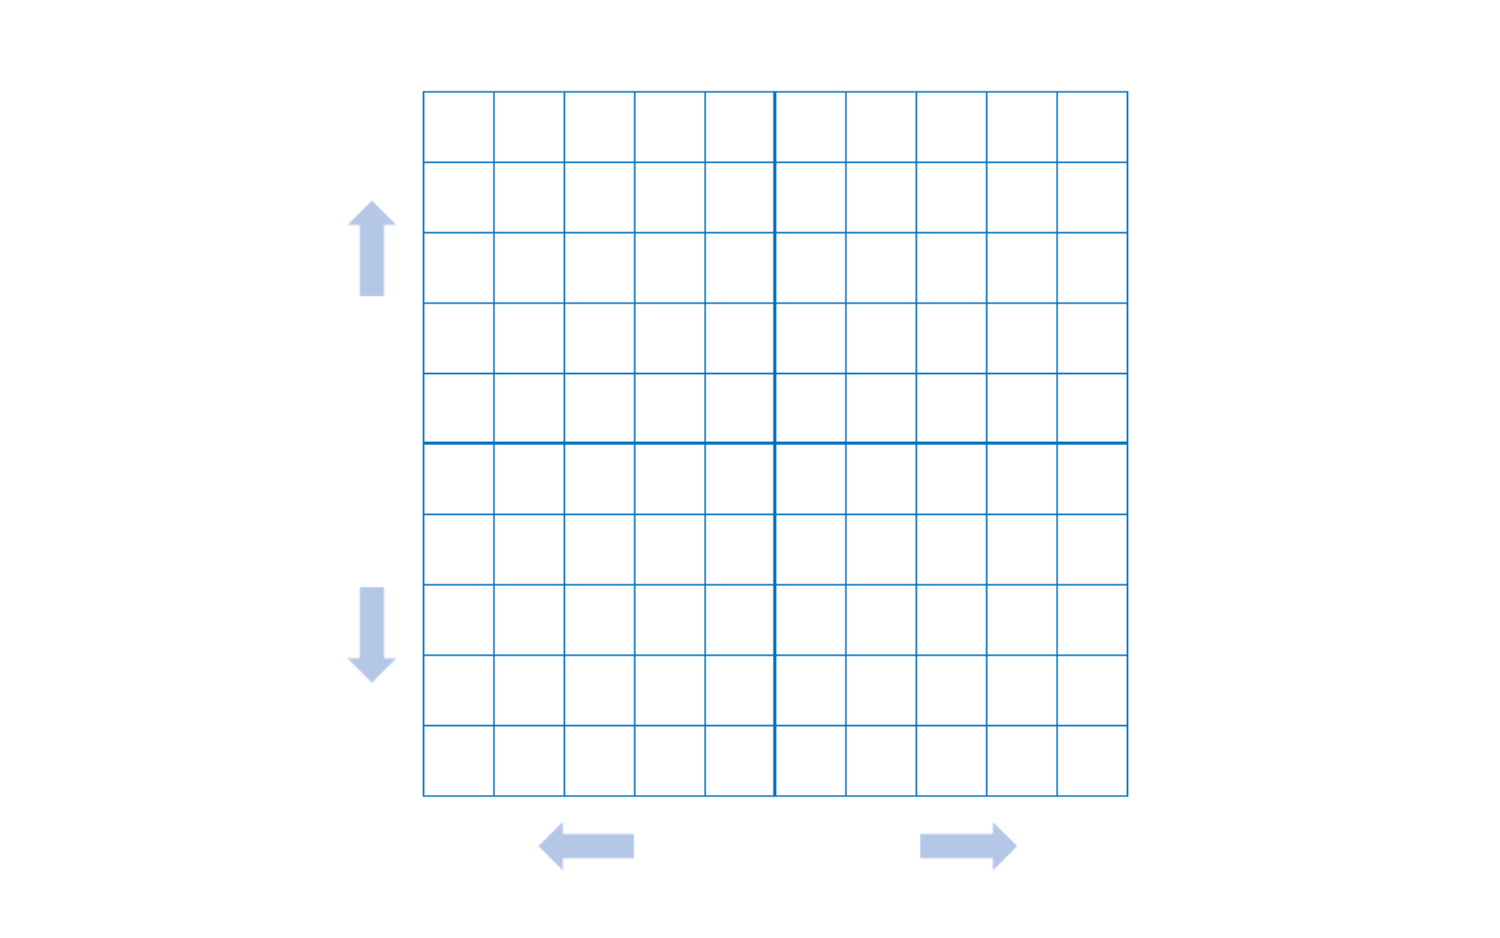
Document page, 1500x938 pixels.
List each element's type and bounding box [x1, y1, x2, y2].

picture [312, 46, 1188, 891]
